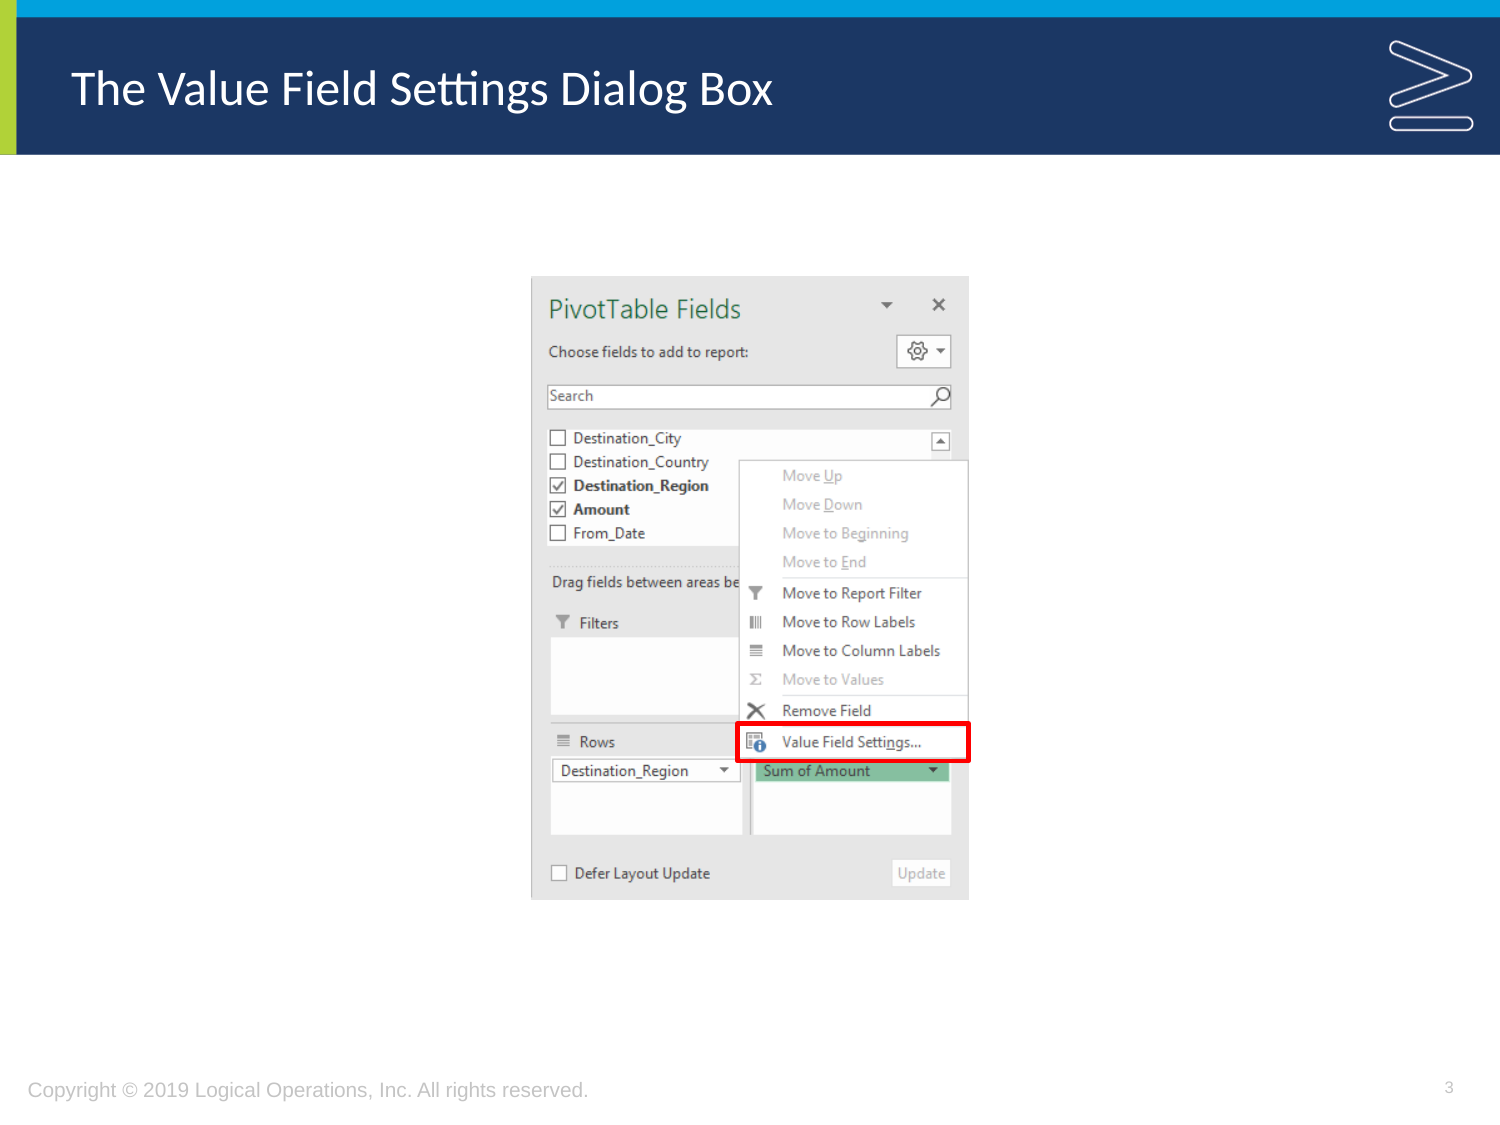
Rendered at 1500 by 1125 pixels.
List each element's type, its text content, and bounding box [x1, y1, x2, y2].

picture [1350, 18, 1500, 155]
picture [0, 0, 56, 155]
slide_number 3 [1118, 1057, 1469, 1118]
title The Value Field Settings Dialog Box [56, 16, 1350, 155]
picture [530, 275, 970, 901]
